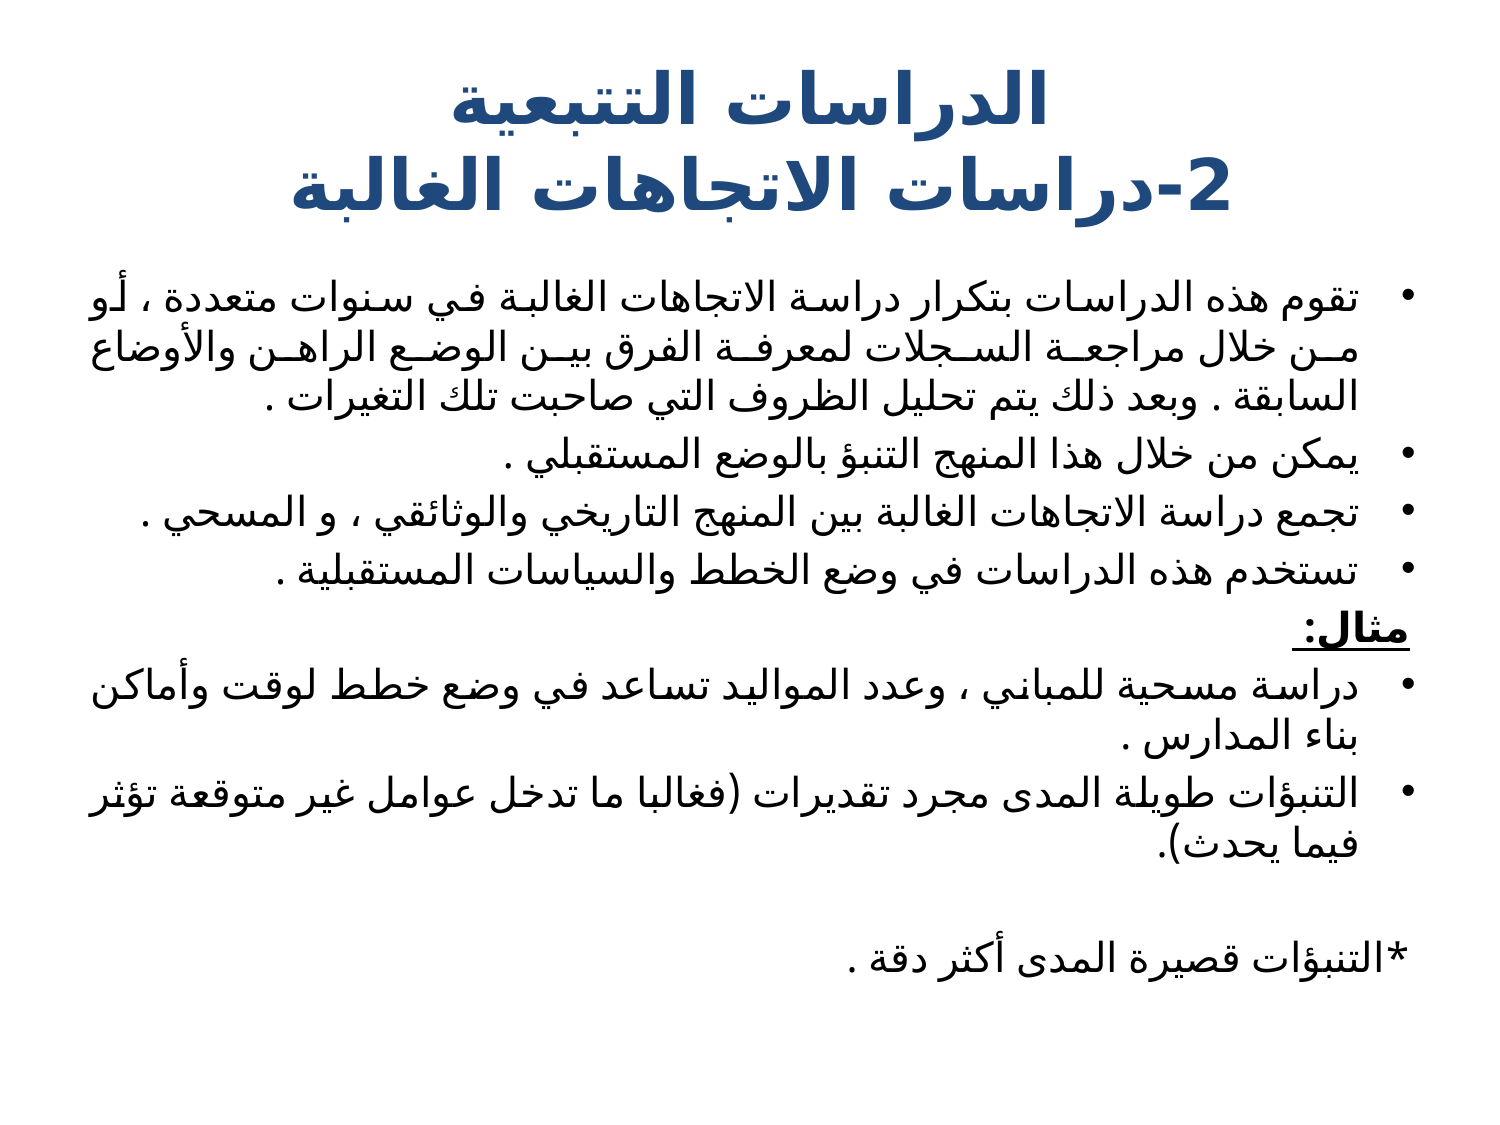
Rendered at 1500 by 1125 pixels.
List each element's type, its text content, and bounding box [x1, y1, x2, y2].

title الدراسات التتبعية 2-دراسات الاتجاهات الغالبة [75, 45, 1425, 233]
list تقوم هذه الدراسات بتكرار دراسة الاتجاهات الغالبة في سنوات متعددة ، أو من خلال مراجعة السجلات لمعرفة الفرق بين الوضع الراهن والأوضاع السابقة . وبعد ذلك يتم تحليل الظروف التي صاحبت تلك التغيرات . يمكن من خلال هذا المنهج التنبؤ بالوضع المستقبلي . تجمع دراسة الاتجاهات الغالبة بين المنهج التاريخي والوثائقي ، و المسحي . تستخدم هذه الدراسات في وضع الخطط والسياسات المستقبلية . مثال: دراسة مسحية للمباني ، وعدد المواليد تساعد في وضع خطط لوقت وأماكن بناء المدارس . التنبؤات طويلة المدى مجرد تقديرات (فغالبا ما تدخل عوامل غير متوقعة تؤثر فيما يحدث). *التنبؤات قصيرة المدى أكثر دقة . [75, 262, 1425, 1005]
